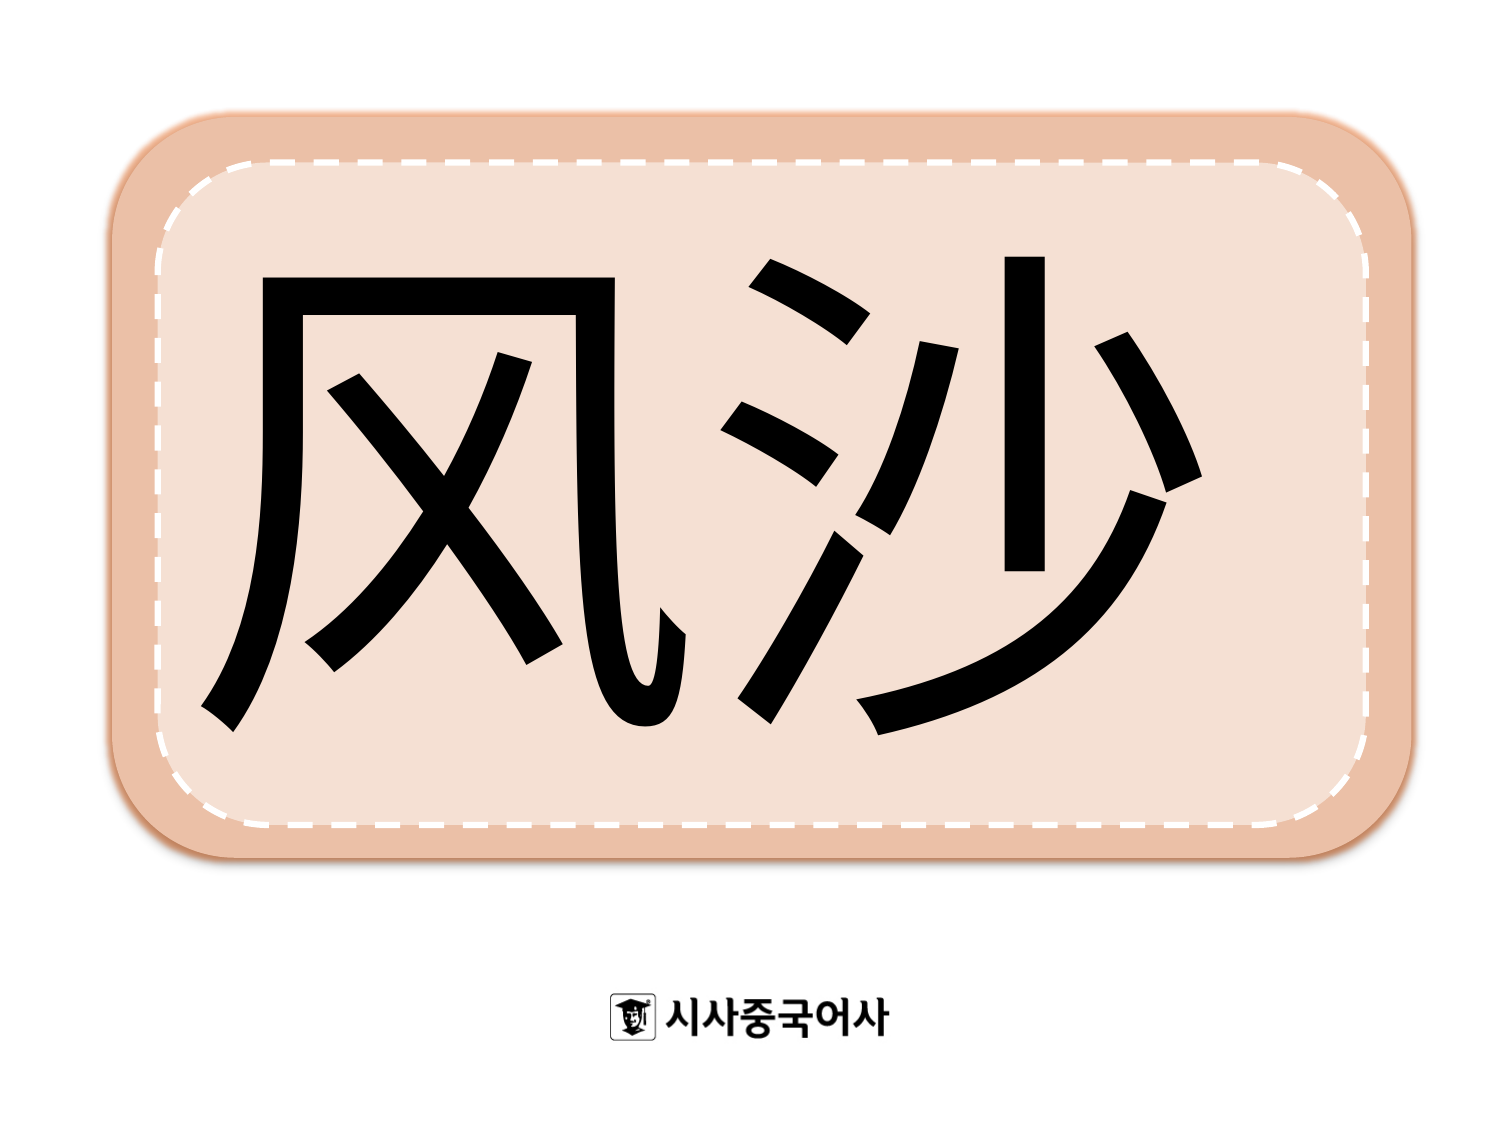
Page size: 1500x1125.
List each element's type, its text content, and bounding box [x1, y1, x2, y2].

text_box 风沙 [162, 125, 1371, 788]
picture [602, 987, 898, 1047]
